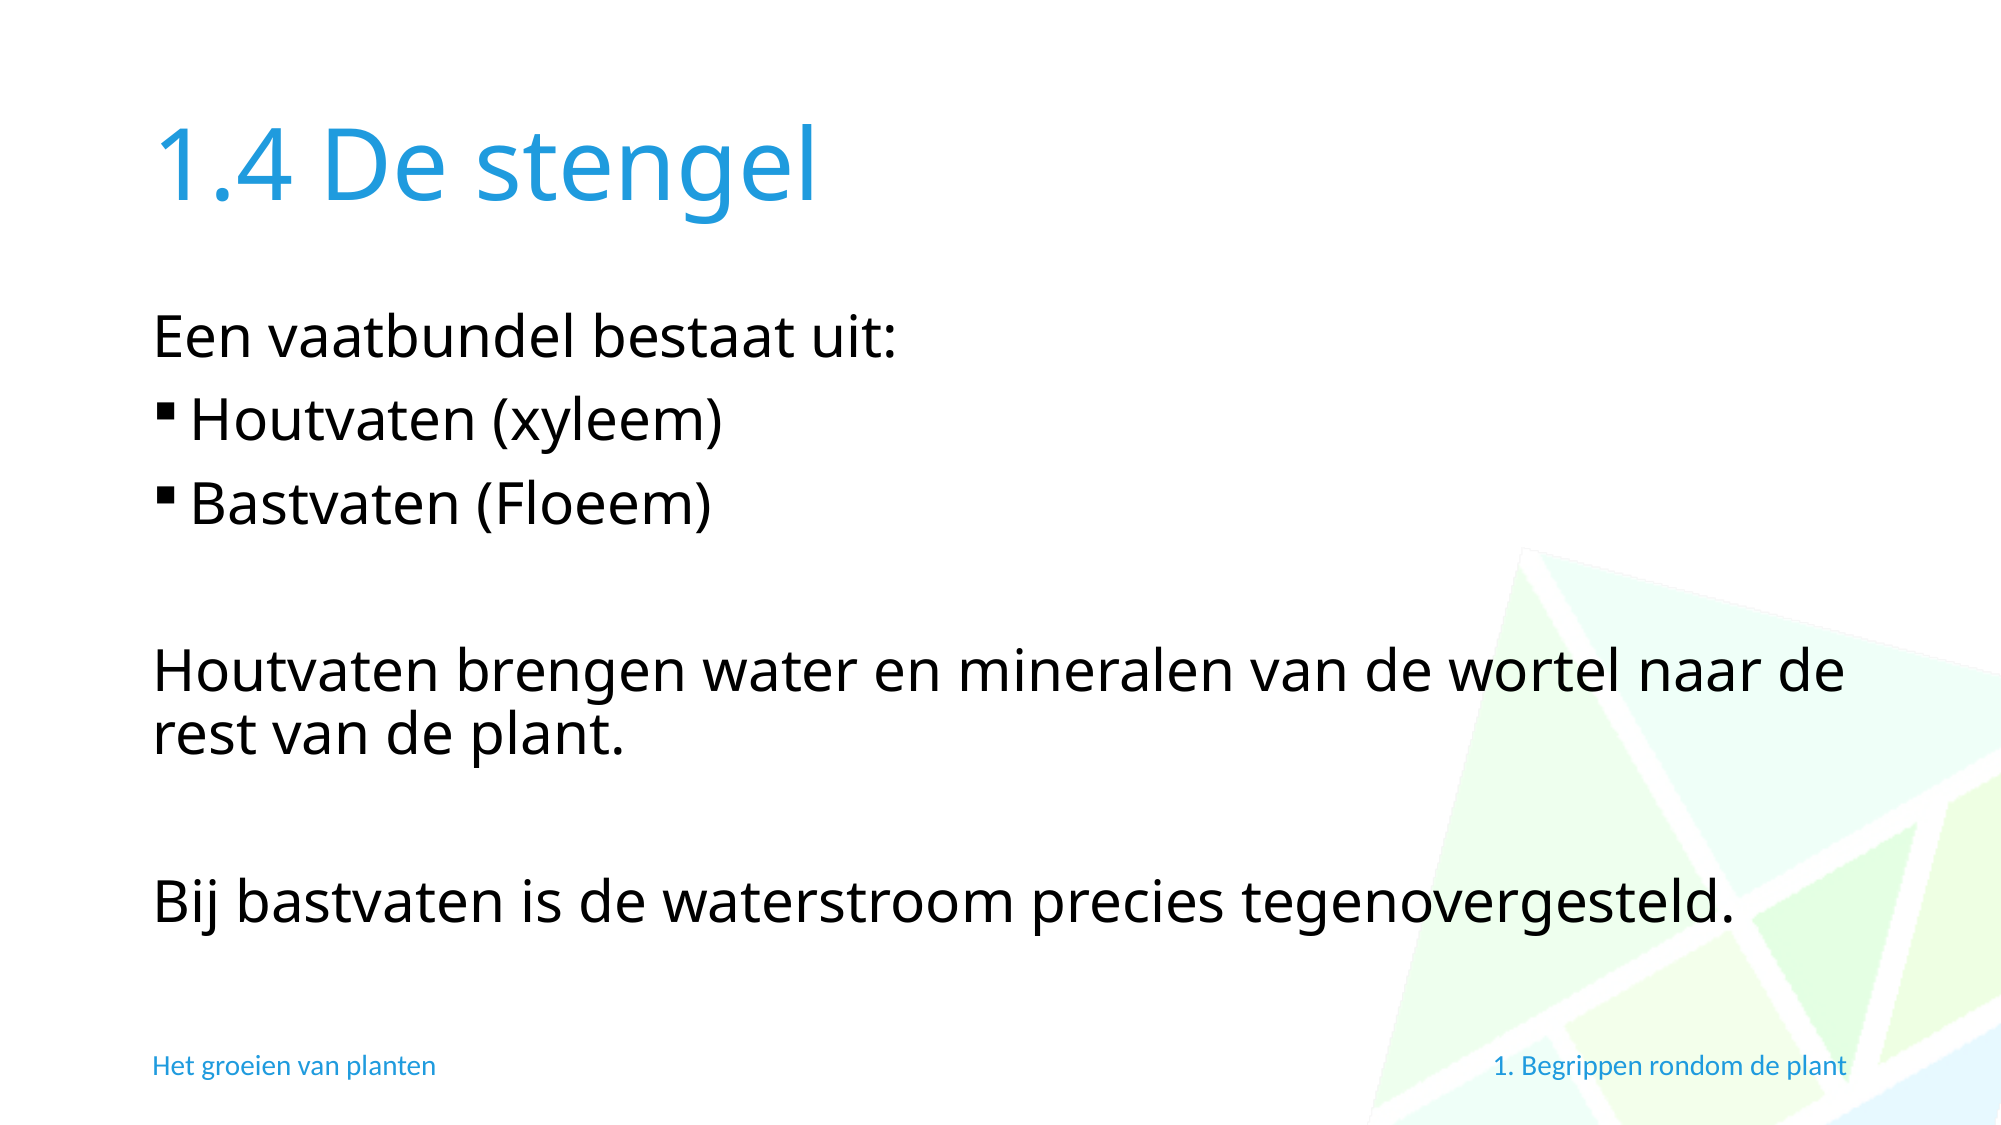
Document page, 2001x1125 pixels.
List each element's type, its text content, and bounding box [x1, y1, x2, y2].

title 1.4 De stengel [137, 59, 1863, 278]
list Een vaatbundel bestaat uit: Houtvaten (xyleem) Bastvaten (Floeem) Houtvaten brengen water en mineralen van de wortel naar de rest van de plant. Bij bastvaten is de waterstroom precies tegenovergesteld. [137, 299, 1863, 1014]
list Het groeien van planten [137, 1042, 588, 1103]
list 1. Begrippen rondom de plant [1412, 1042, 1863, 1103]
